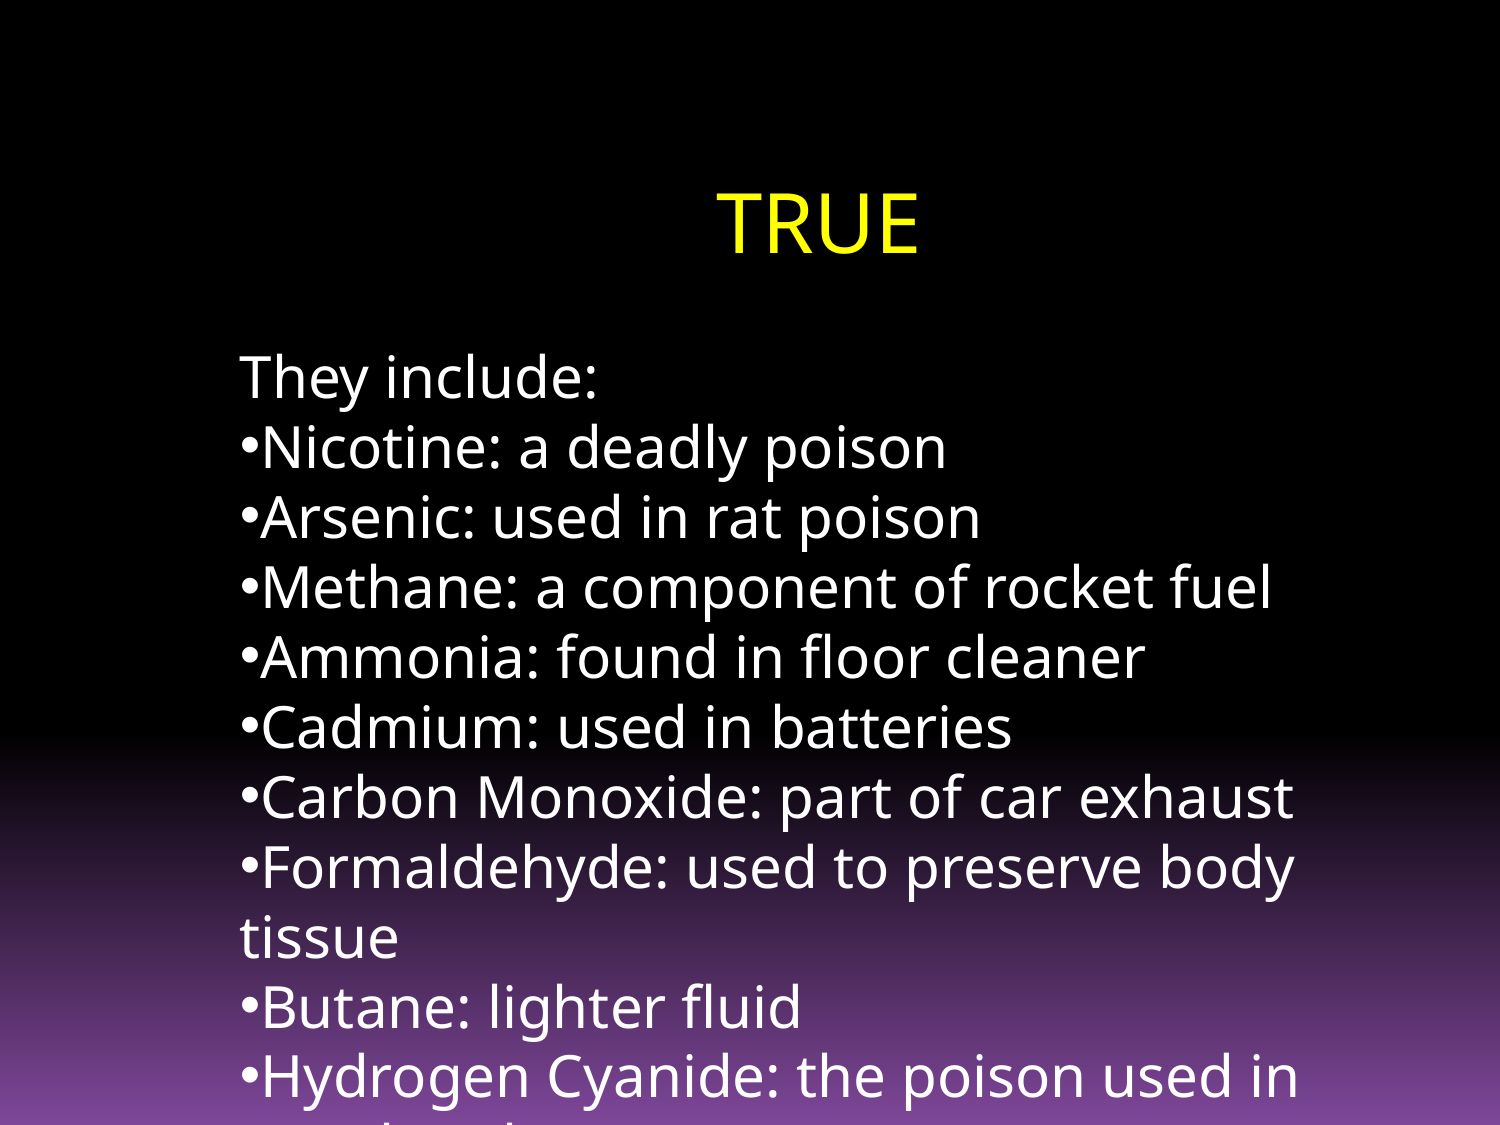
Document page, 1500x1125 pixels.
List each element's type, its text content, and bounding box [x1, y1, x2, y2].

text_box TRUE They include: Nicotine: a deadly poison Arsenic: used in rat poison Methane: a component of rocket fuel Ammonia: found in floor cleaner Cadmium: used in batteries Carbon Monoxide: part of car exhaust Formaldehyde: used to preserve body tissue Butane: lighter fluid Hydrogen Cyanide: the poison used in gas chambers [224, 162, 1413, 1125]
